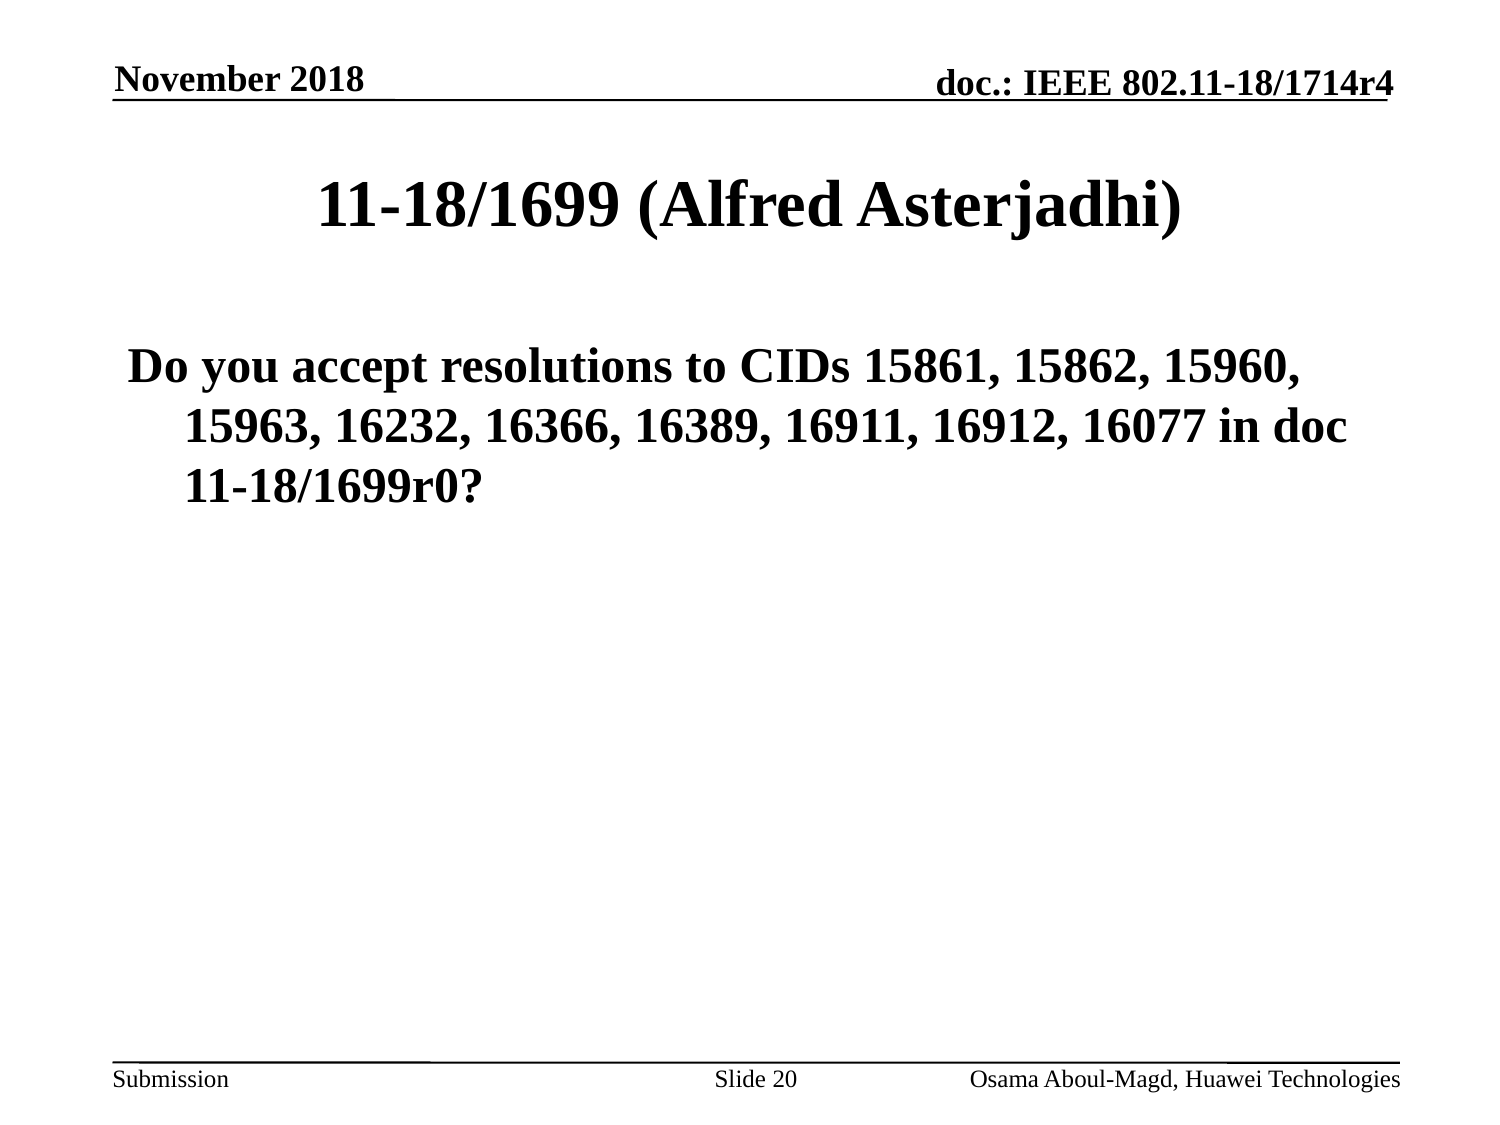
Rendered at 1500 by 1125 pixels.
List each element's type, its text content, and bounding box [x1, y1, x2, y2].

footer Osama Aboul-Magd, Huawei Technologies [878, 1061, 1402, 1093]
slide_number Slide 20 [712, 1061, 800, 1123]
title 11-18/1699 (Alfred Asterjadhi) [112, 112, 1388, 288]
list Do you accept resolutions to CIDs 15861, 15862, 15960, 15963, 16232, 16366, 16389, 16911, 16912, 16077 in doc 11-18/1699r0? [112, 324, 1388, 1000]
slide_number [114, 54, 423, 100]
